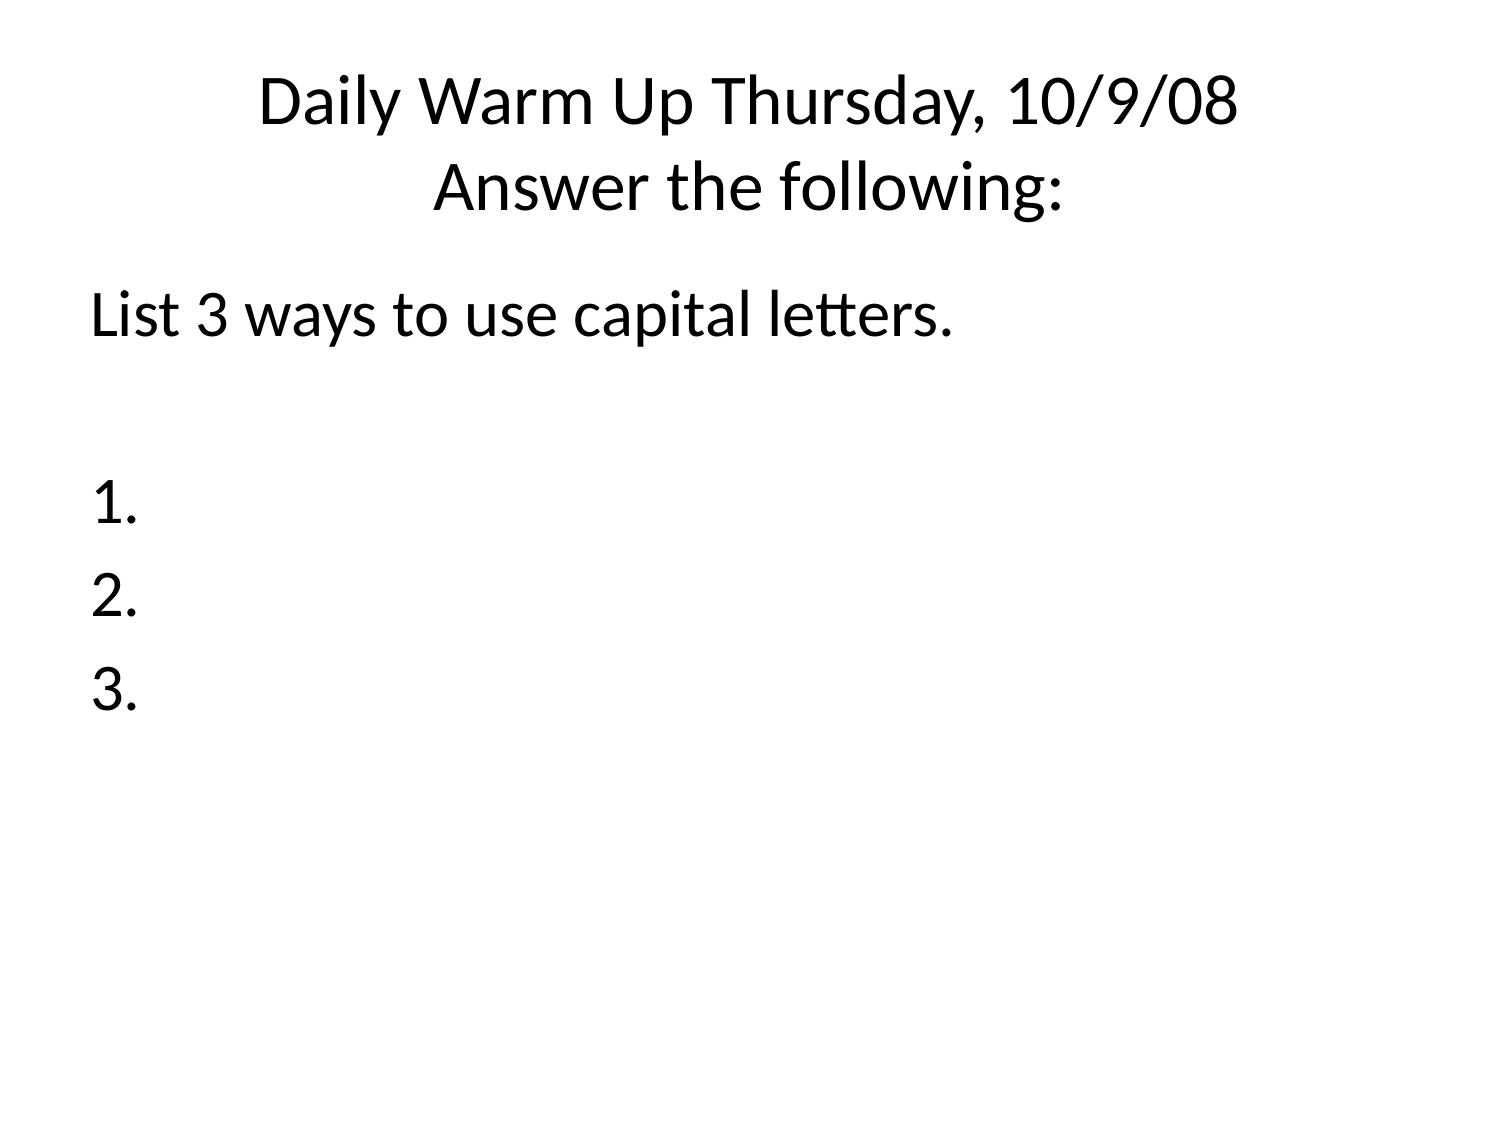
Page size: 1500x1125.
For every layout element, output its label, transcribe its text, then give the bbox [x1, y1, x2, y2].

title Daily Warm Up Thursday, 10/9/08 Answer the following: [75, 45, 1425, 233]
list List 3 ways to use capital letters. 1. 2. 3. [75, 262, 1425, 1005]
